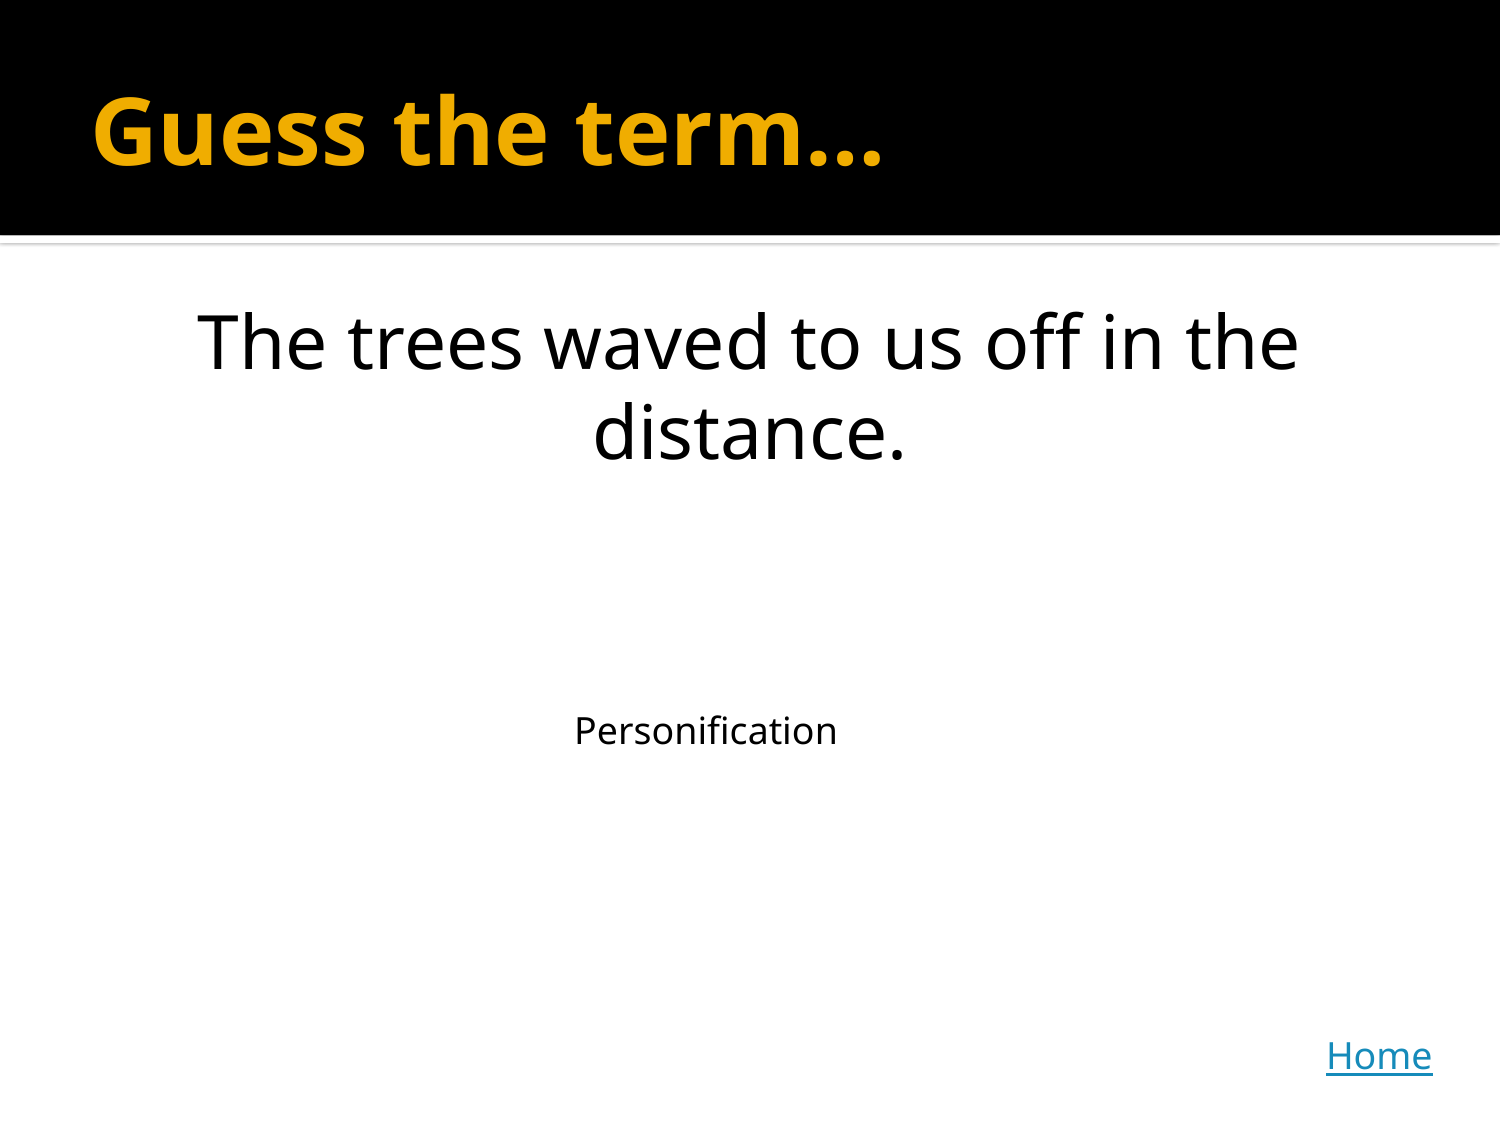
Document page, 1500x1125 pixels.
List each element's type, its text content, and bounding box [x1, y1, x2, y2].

text_box Personification [374, 699, 1038, 760]
text_box Home [1311, 1024, 1448, 1091]
text_box The trees waved to us off in the distance. [137, 287, 1363, 483]
title Guess the term… [75, 25, 1425, 231]
